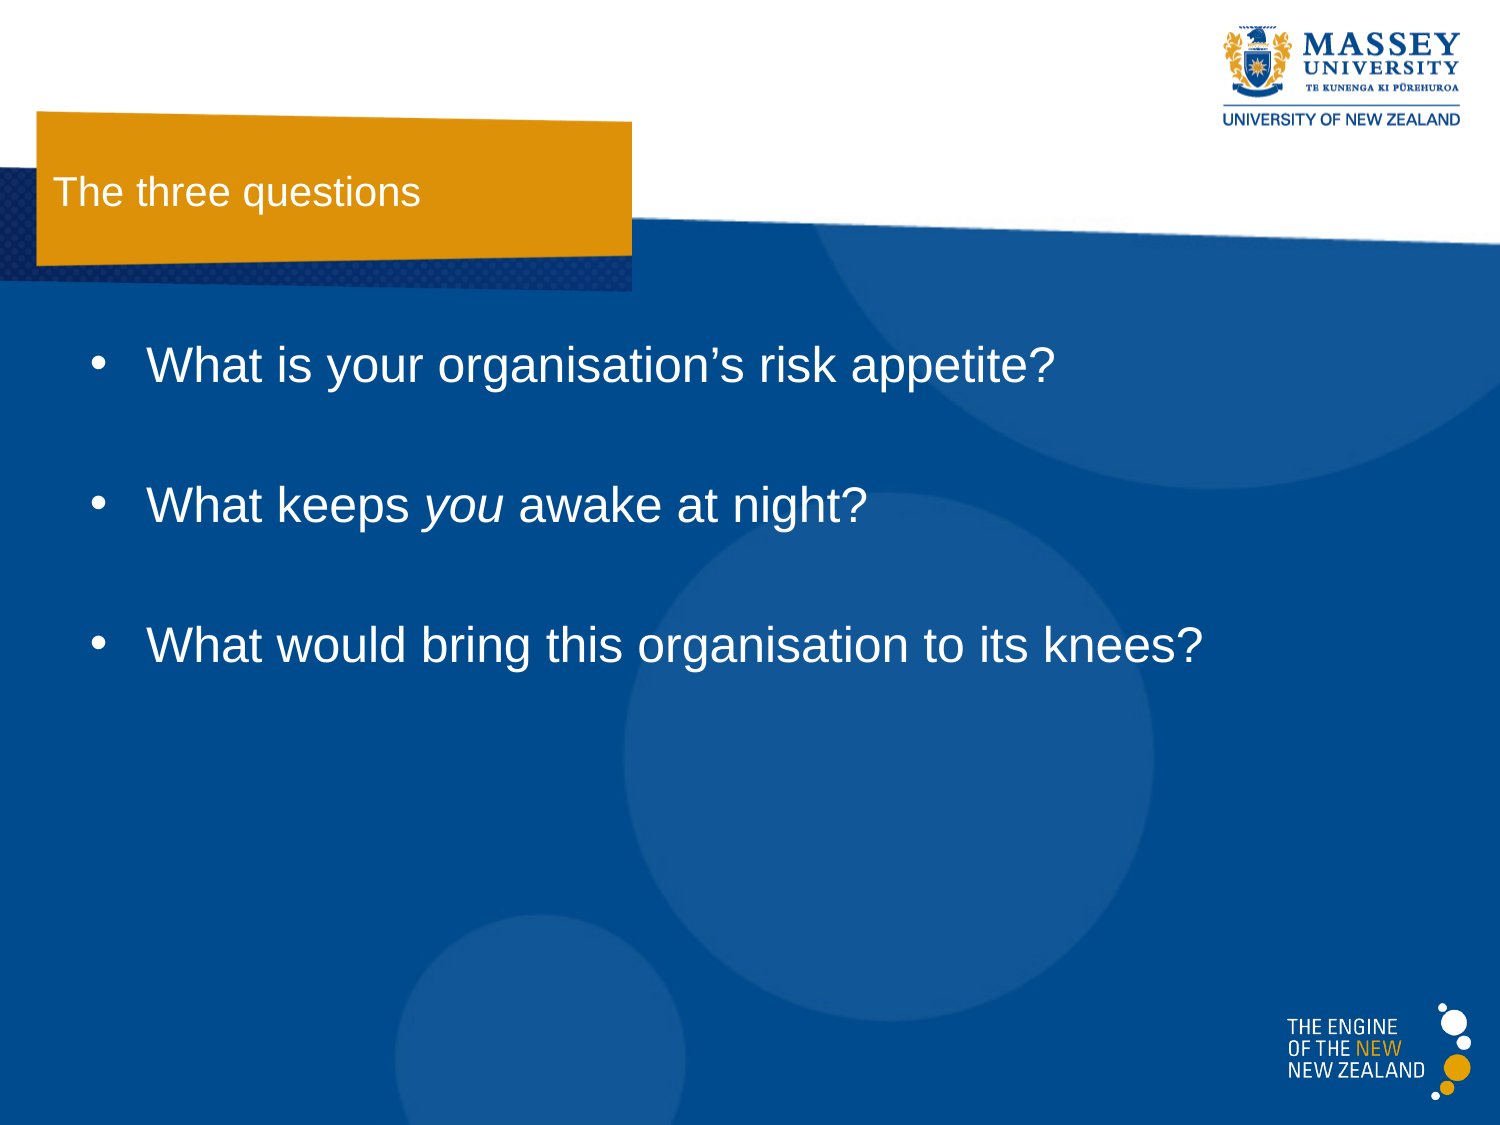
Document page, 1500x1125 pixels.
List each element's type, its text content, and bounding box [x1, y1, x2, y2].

picture [0, 0, 1500, 1125]
title The three questions [37, 125, 613, 255]
list What is your organisation’s risk appetite? What keeps you awake at night? What would bring this organisation to its knees? [75, 324, 1425, 988]
